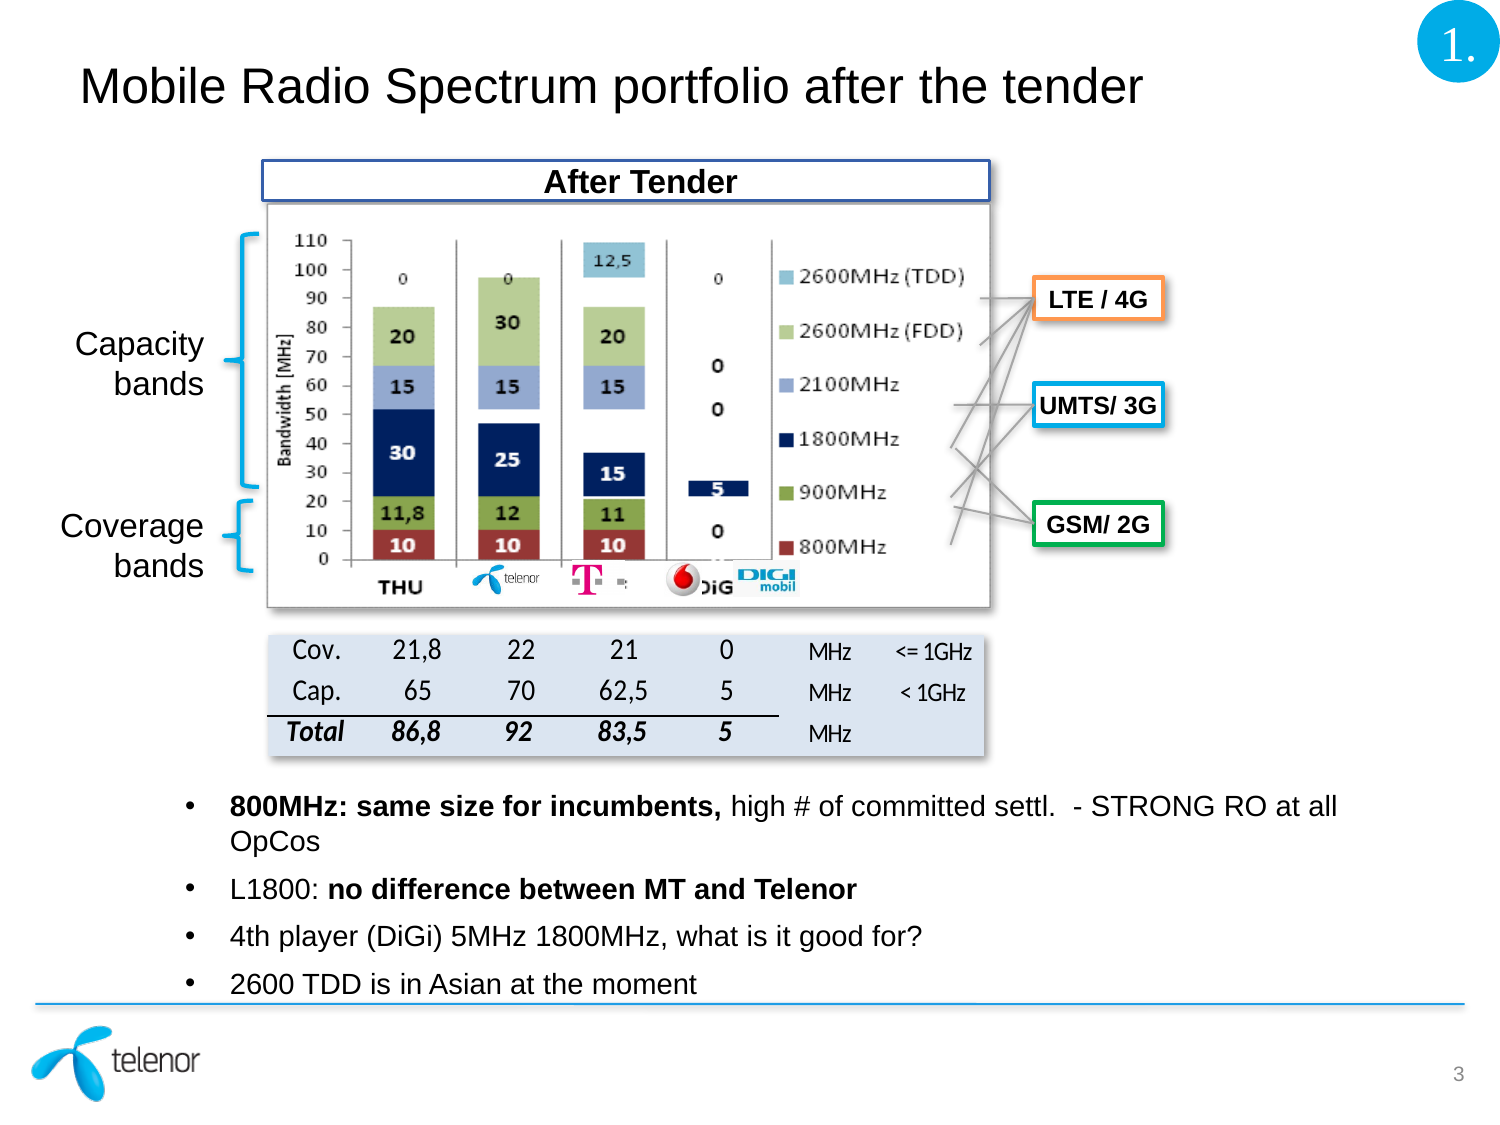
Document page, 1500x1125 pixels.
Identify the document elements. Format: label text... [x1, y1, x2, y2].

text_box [950, 298, 1035, 546]
text_box UMTS/ 3G [1040, 383, 1163, 426]
picture [266, 633, 986, 759]
picture [265, 202, 993, 610]
text_box 1. [1417, 0, 1500, 83]
text_box GSM/ 2G [1039, 502, 1163, 545]
text_box [223, 231, 260, 490]
text_box LTE / 4G [1034, 277, 1163, 320]
text_box 800MHz: same size for incumbents, high # of committed settl. - STRONG RO at all OpCos L1800: no difference between MT and Telenor 4th player (DiGi) 5MHz 1800MHz, what is it good for? 2600 TDD is in Asian at the moment [155, 787, 1382, 970]
text_box Coverage bands [0, 496, 220, 592]
picture [26, 1019, 208, 1109]
text_box Capacity bands [0, 315, 220, 410]
slide_number 3 [1400, 1042, 1465, 1103]
title Mobile Radio Spectrum portfolio after the tender [79, 53, 1429, 175]
text_box [221, 498, 254, 573]
text_box After Tender [262, 160, 990, 201]
